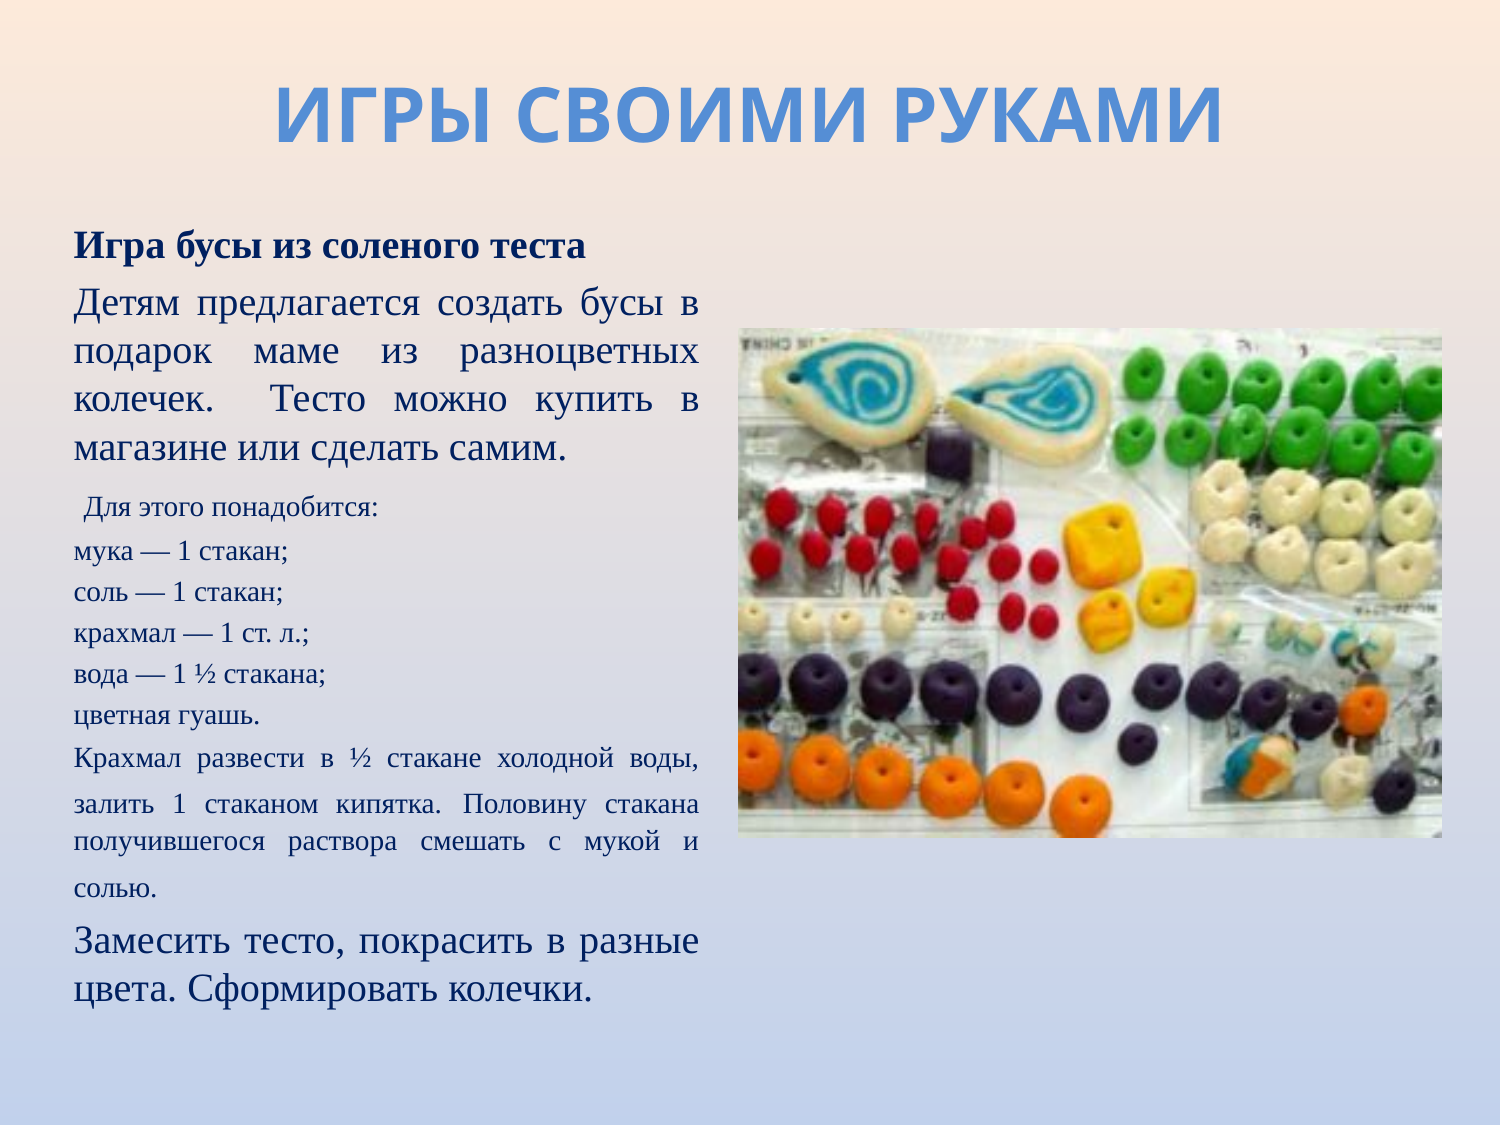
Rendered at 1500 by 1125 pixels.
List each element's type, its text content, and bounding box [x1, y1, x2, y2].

picture [737, 327, 1442, 838]
title ИГРЫ СВОИМИ РУКАМИ [112, 58, 1388, 258]
subtitle Игра бусы из соленого теста Детям предлагается создать бусы в подарок маме из разноцветных колечек. Тесто можно купить в магазине или сделать самим. Для этого понадобится: мука — 1 стакан; соль — 1 стакан; крахмал — 1 ст. л.; вода — 1 ½ стакана; цветная гуашь. Крахмал развести в ½ стакане холодной воды, залить 1 стаканом кипятка. Половину стакана получившегося раствора смешать с мукой и солью. Замесить тесто, покрасить в разные цвета. Сформировать колечки. [58, 210, 715, 1043]
